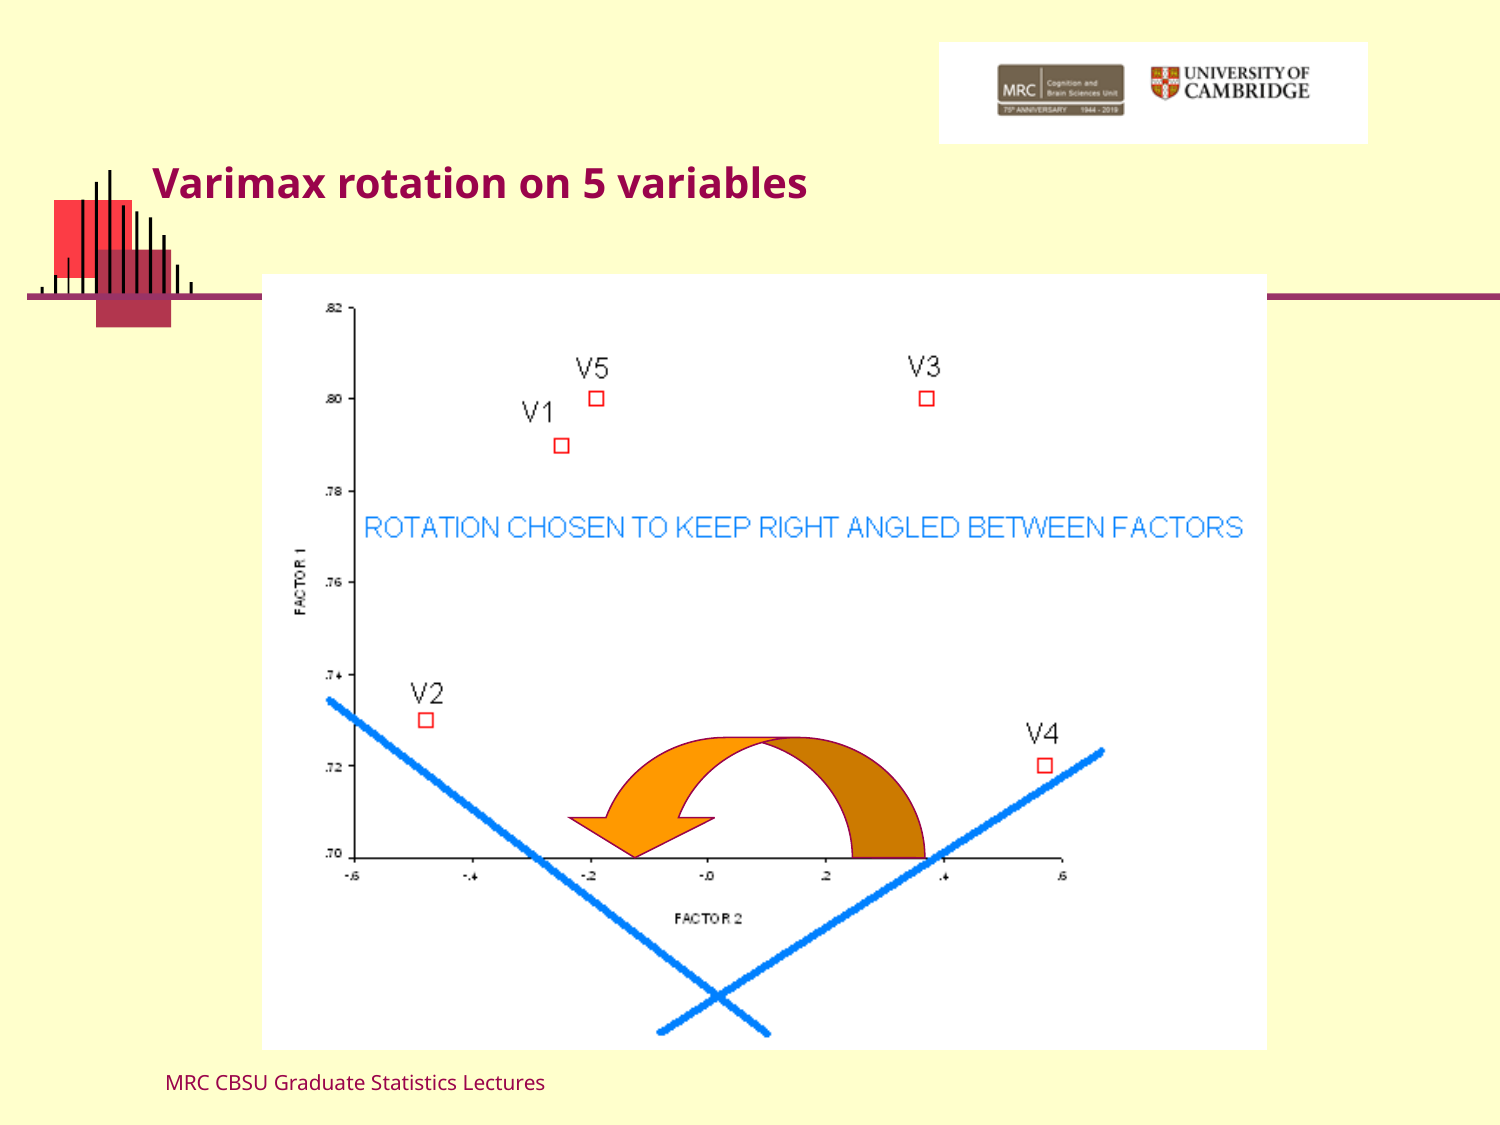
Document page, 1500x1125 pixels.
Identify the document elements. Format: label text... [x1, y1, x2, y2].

picture [939, 42, 1368, 144]
title Varimax rotation on 5 variables [137, 137, 988, 233]
footer MRC CBSU Graduate Statistics Lectures [149, 1062, 988, 1101]
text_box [262, 274, 1268, 1051]
